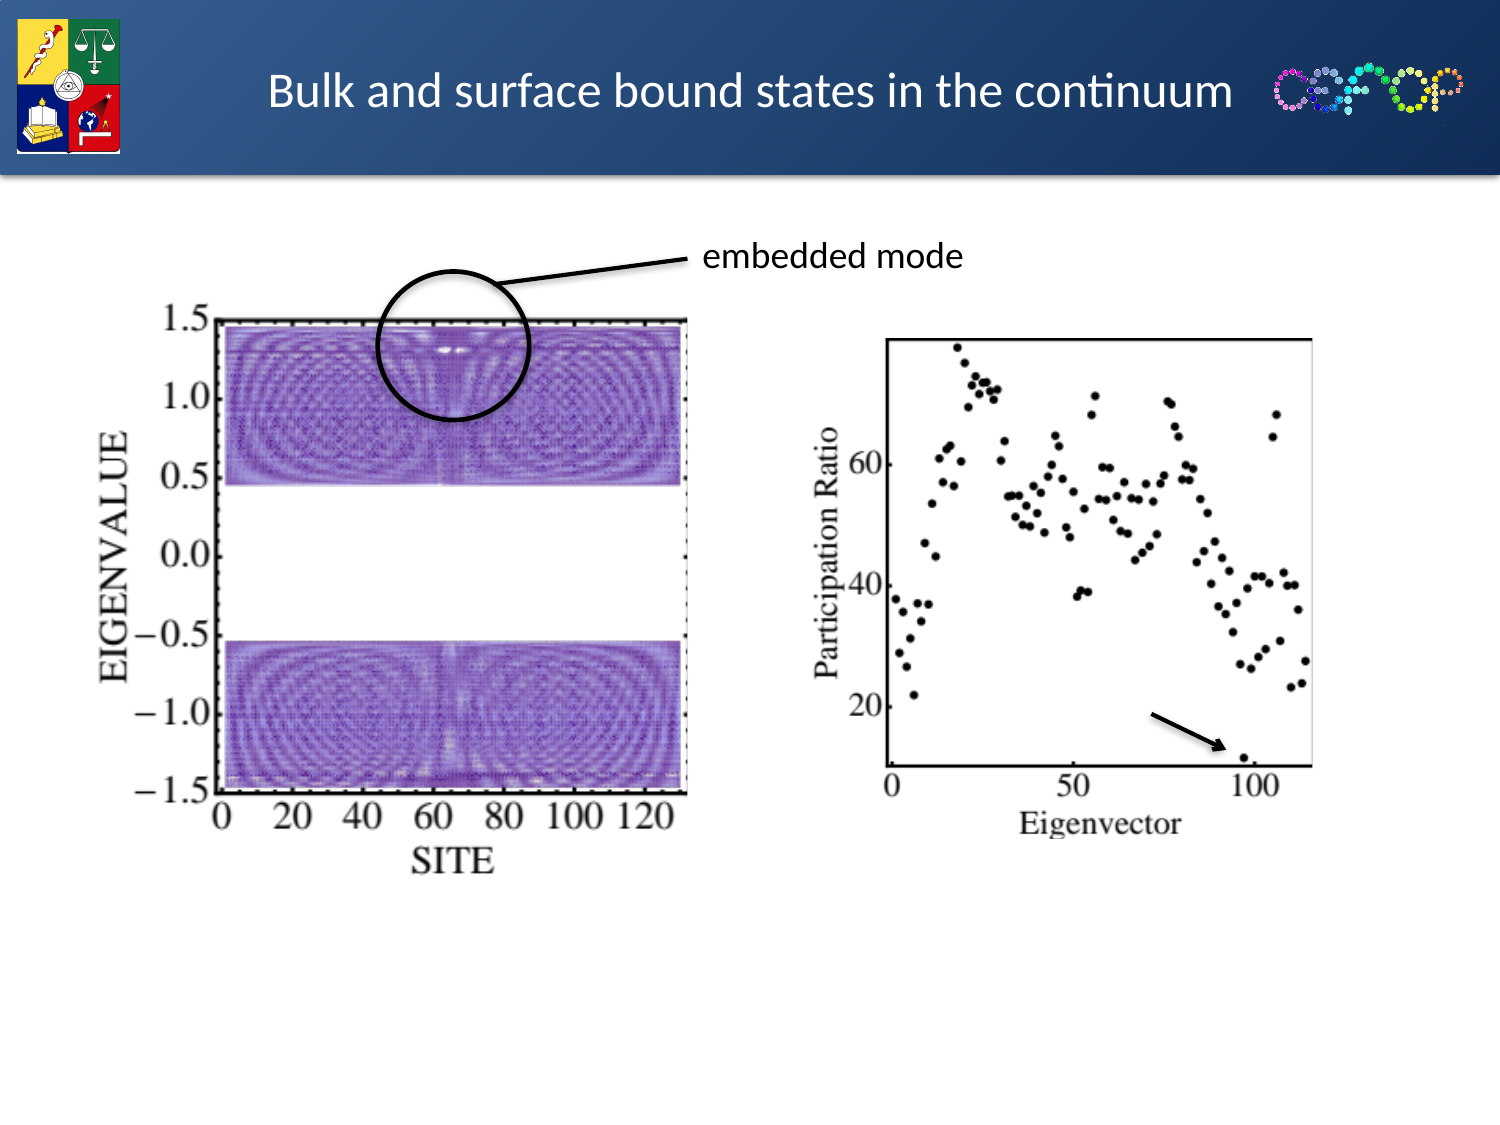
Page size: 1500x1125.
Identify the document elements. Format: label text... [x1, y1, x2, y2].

text_box Bulk and surface bound states in the continuum [0, 0, 1500, 176]
picture [17, 18, 140, 160]
picture [1237, 24, 1500, 166]
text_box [1151, 713, 1227, 751]
picture [812, 338, 1313, 840]
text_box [96, 222, 994, 880]
